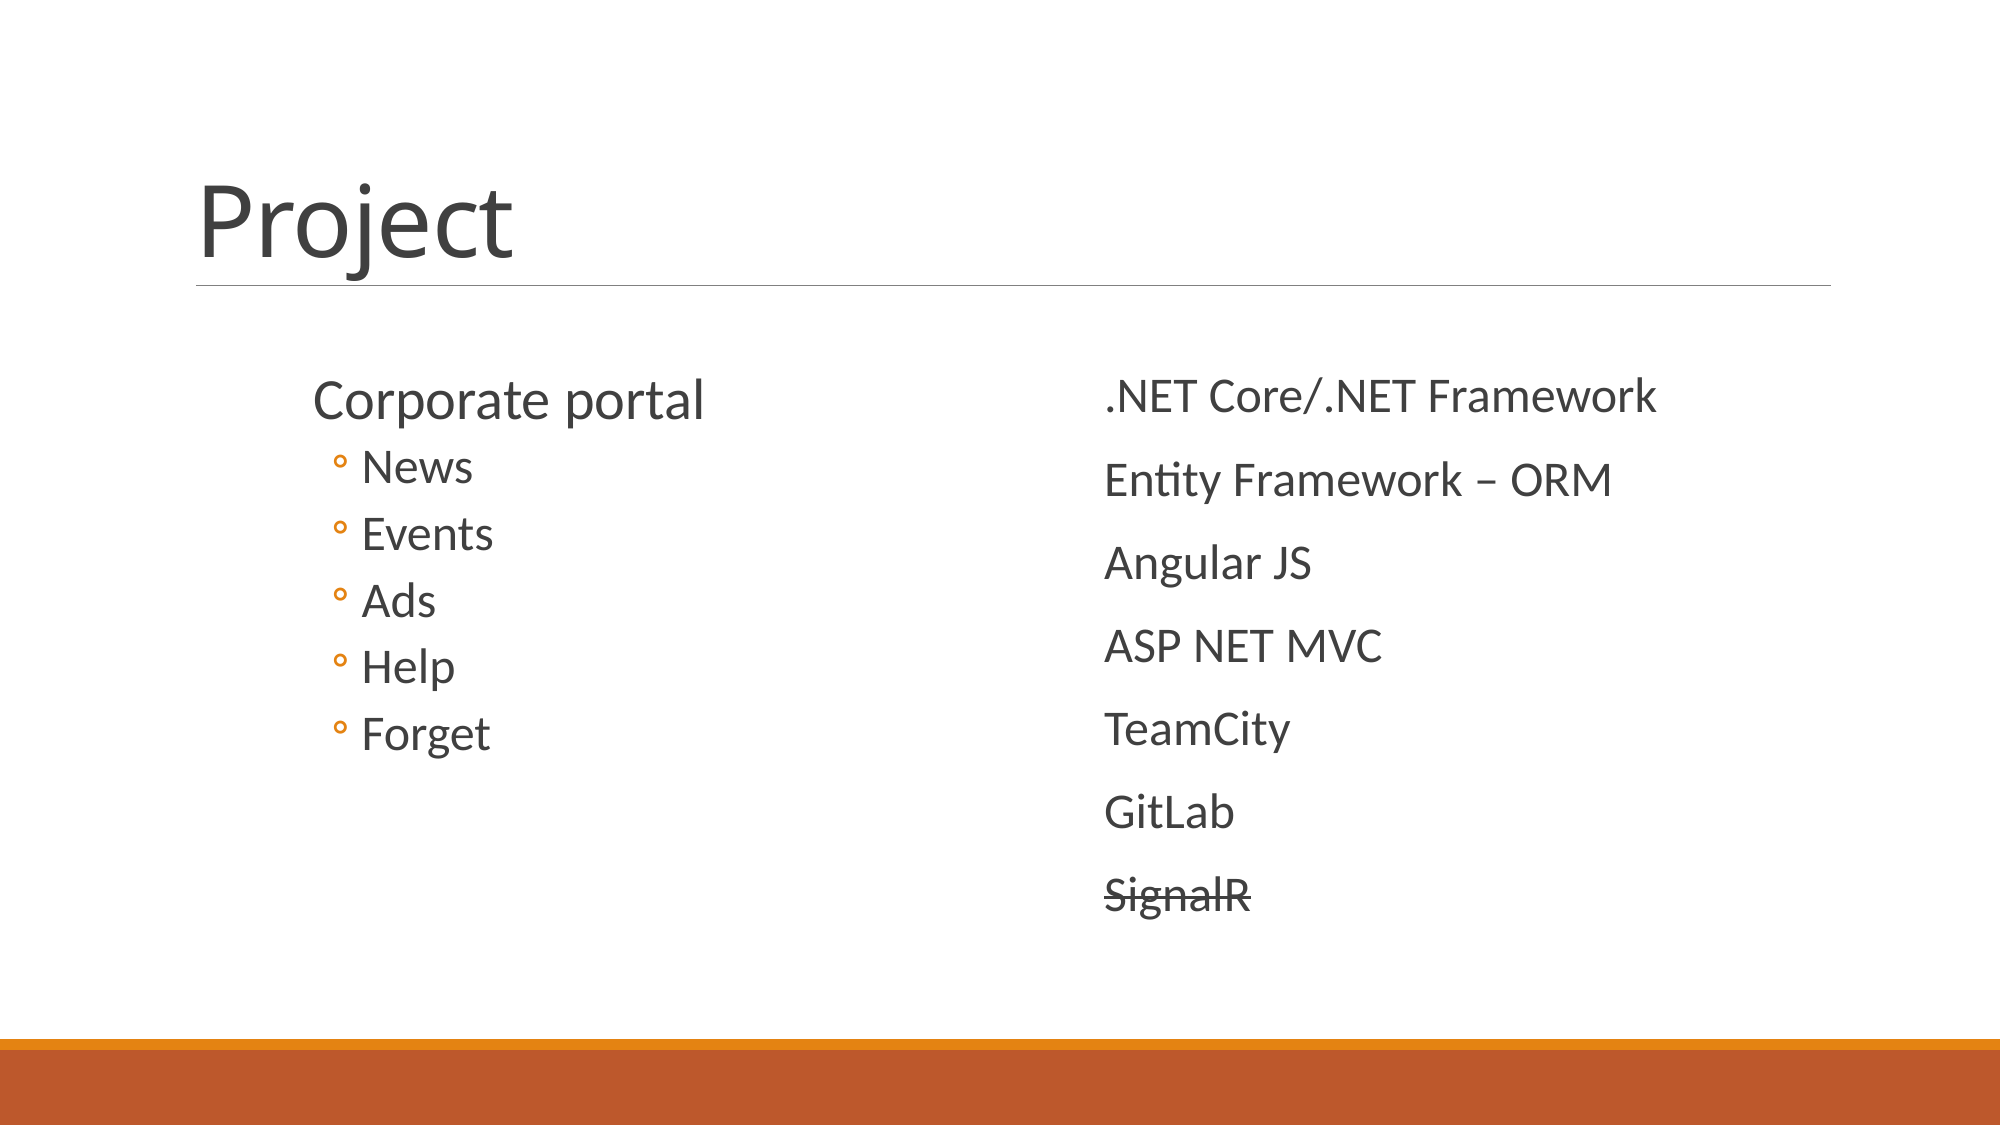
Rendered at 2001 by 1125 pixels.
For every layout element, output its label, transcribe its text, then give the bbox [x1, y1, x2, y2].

list Corporate portal News Events Ads Help Forget [298, 362, 807, 803]
text_box .NET Core/.NET Framework Entity Framework – ORM Angular JS ASP NET MVC TeamCity GitLab SignalR [1089, 362, 1830, 958]
title Project [180, 47, 1830, 285]
